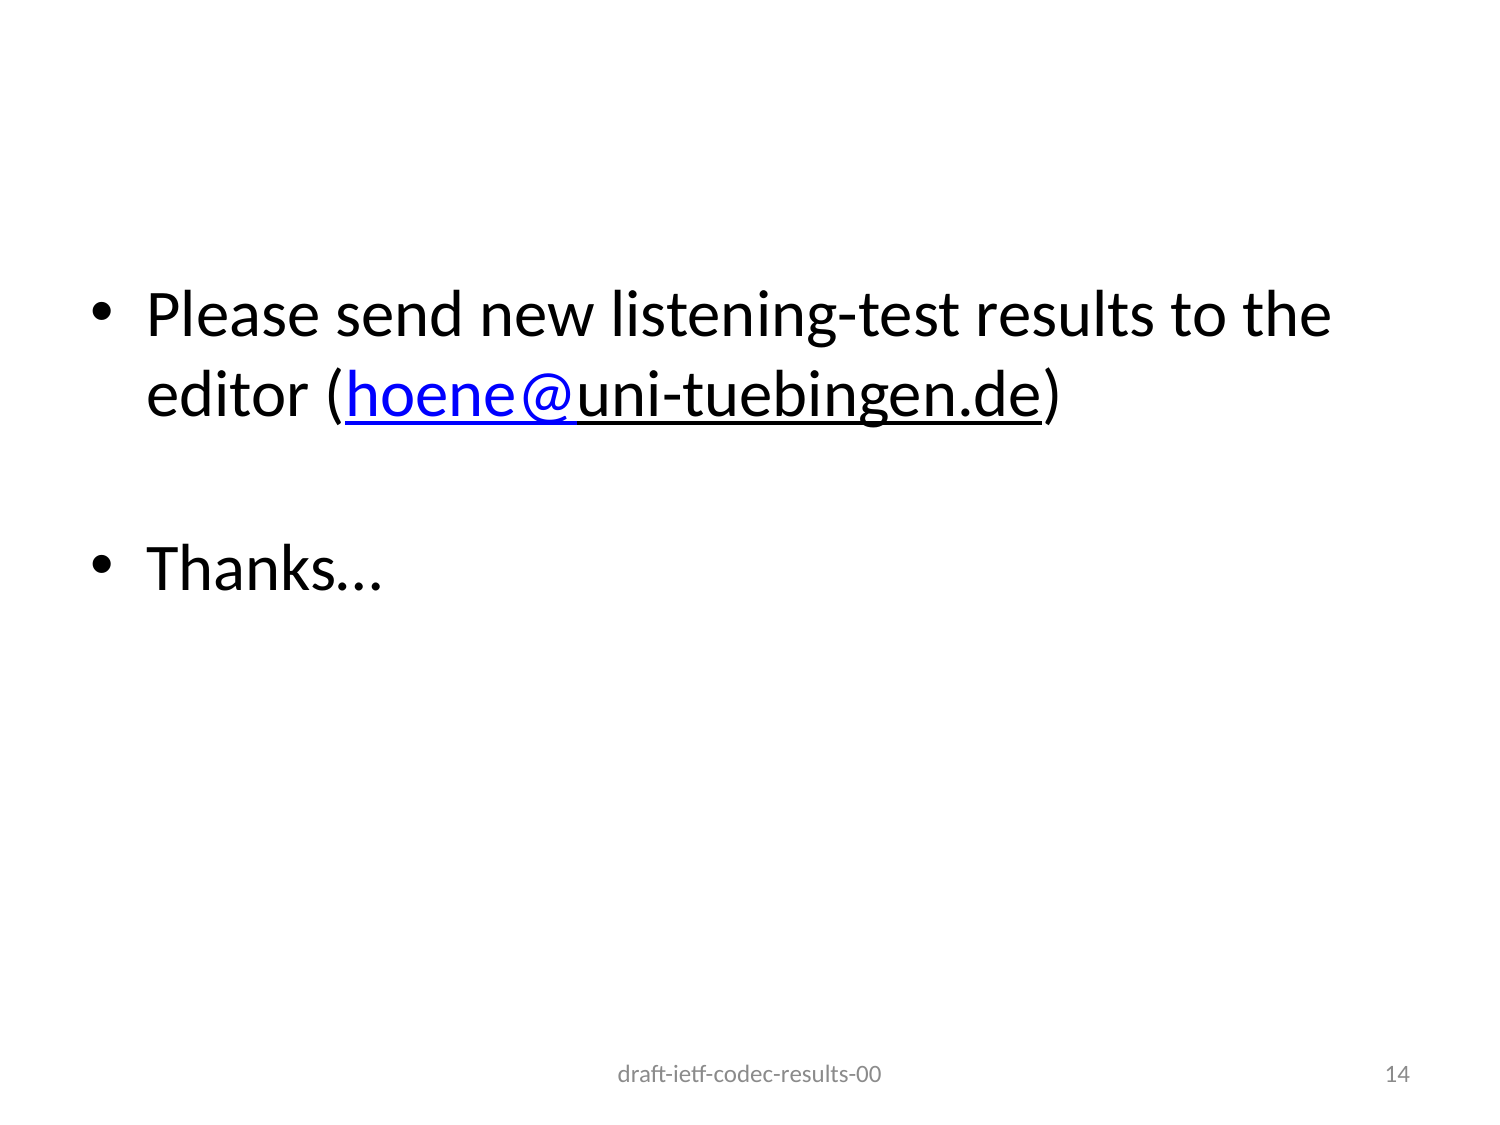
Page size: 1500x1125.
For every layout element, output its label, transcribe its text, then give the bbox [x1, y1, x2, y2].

slide_number 14 [1074, 1042, 1425, 1103]
list Please send new listening-test results to the editor (hoene@uni-tuebingen.de) Thanks… [75, 262, 1425, 1005]
footer draft-ietf-codec-results-00 [512, 1042, 988, 1103]
